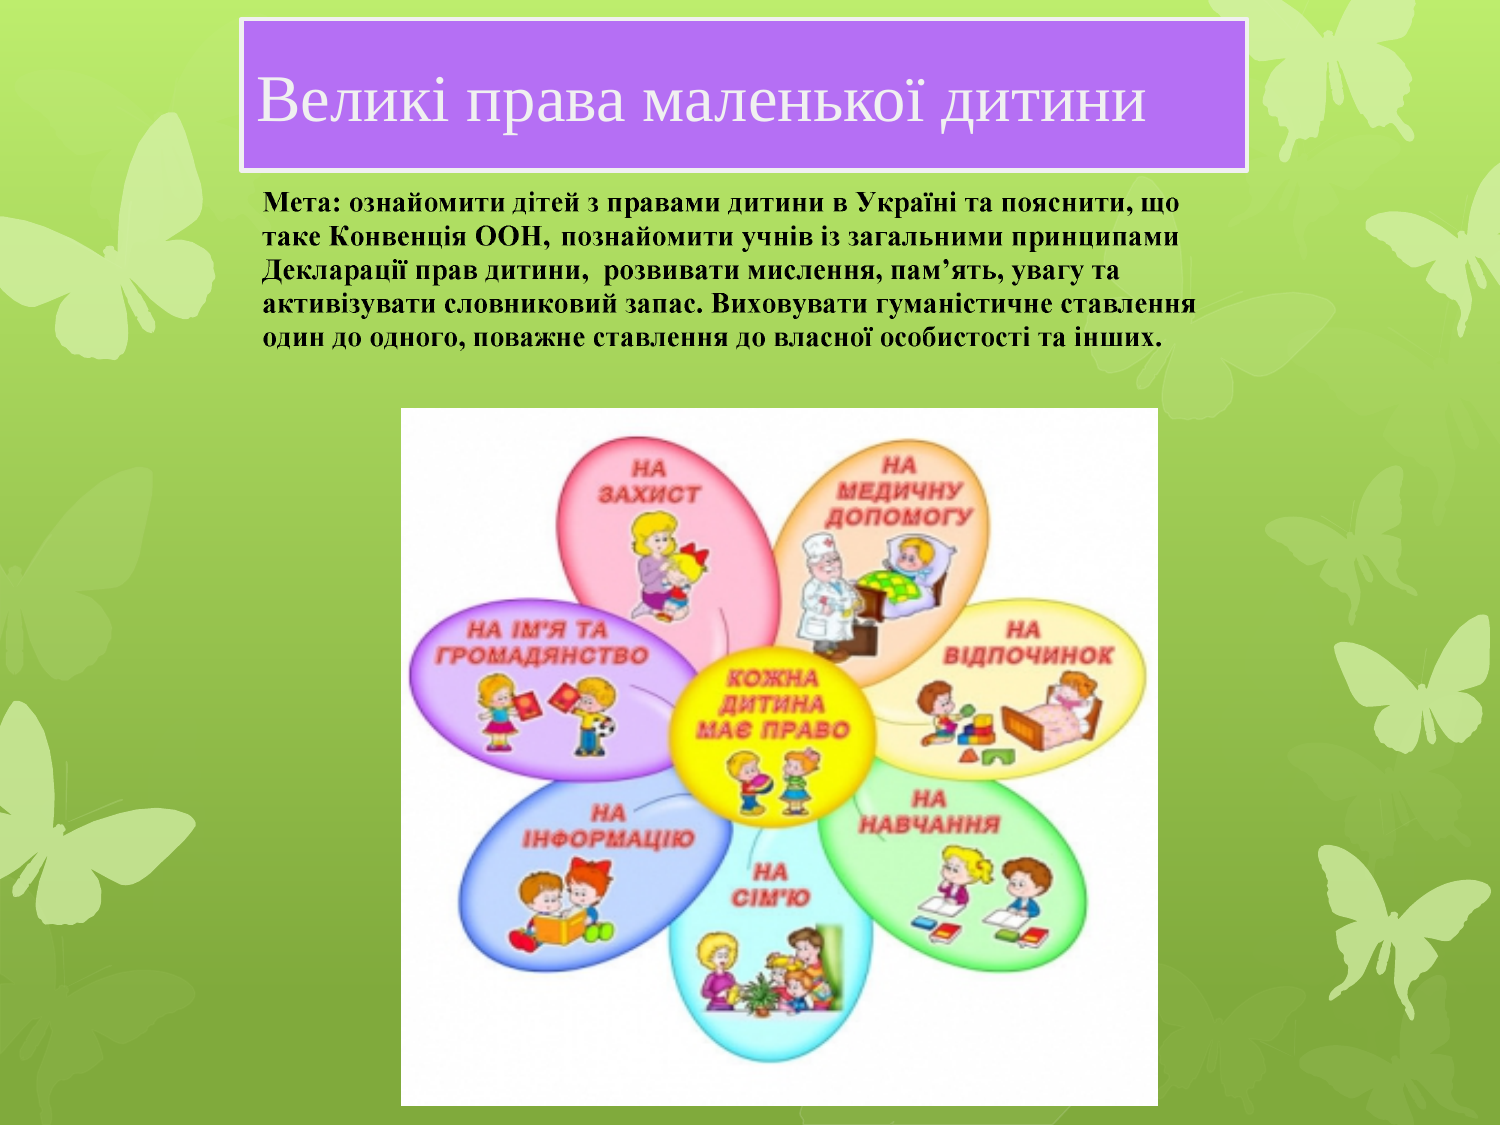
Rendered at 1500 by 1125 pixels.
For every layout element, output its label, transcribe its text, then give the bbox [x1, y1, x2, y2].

picture [261, 184, 1239, 374]
list [165, 296, 1335, 962]
picture [401, 408, 1159, 1107]
title Великі права маленької дитини [241, 19, 1247, 171]
